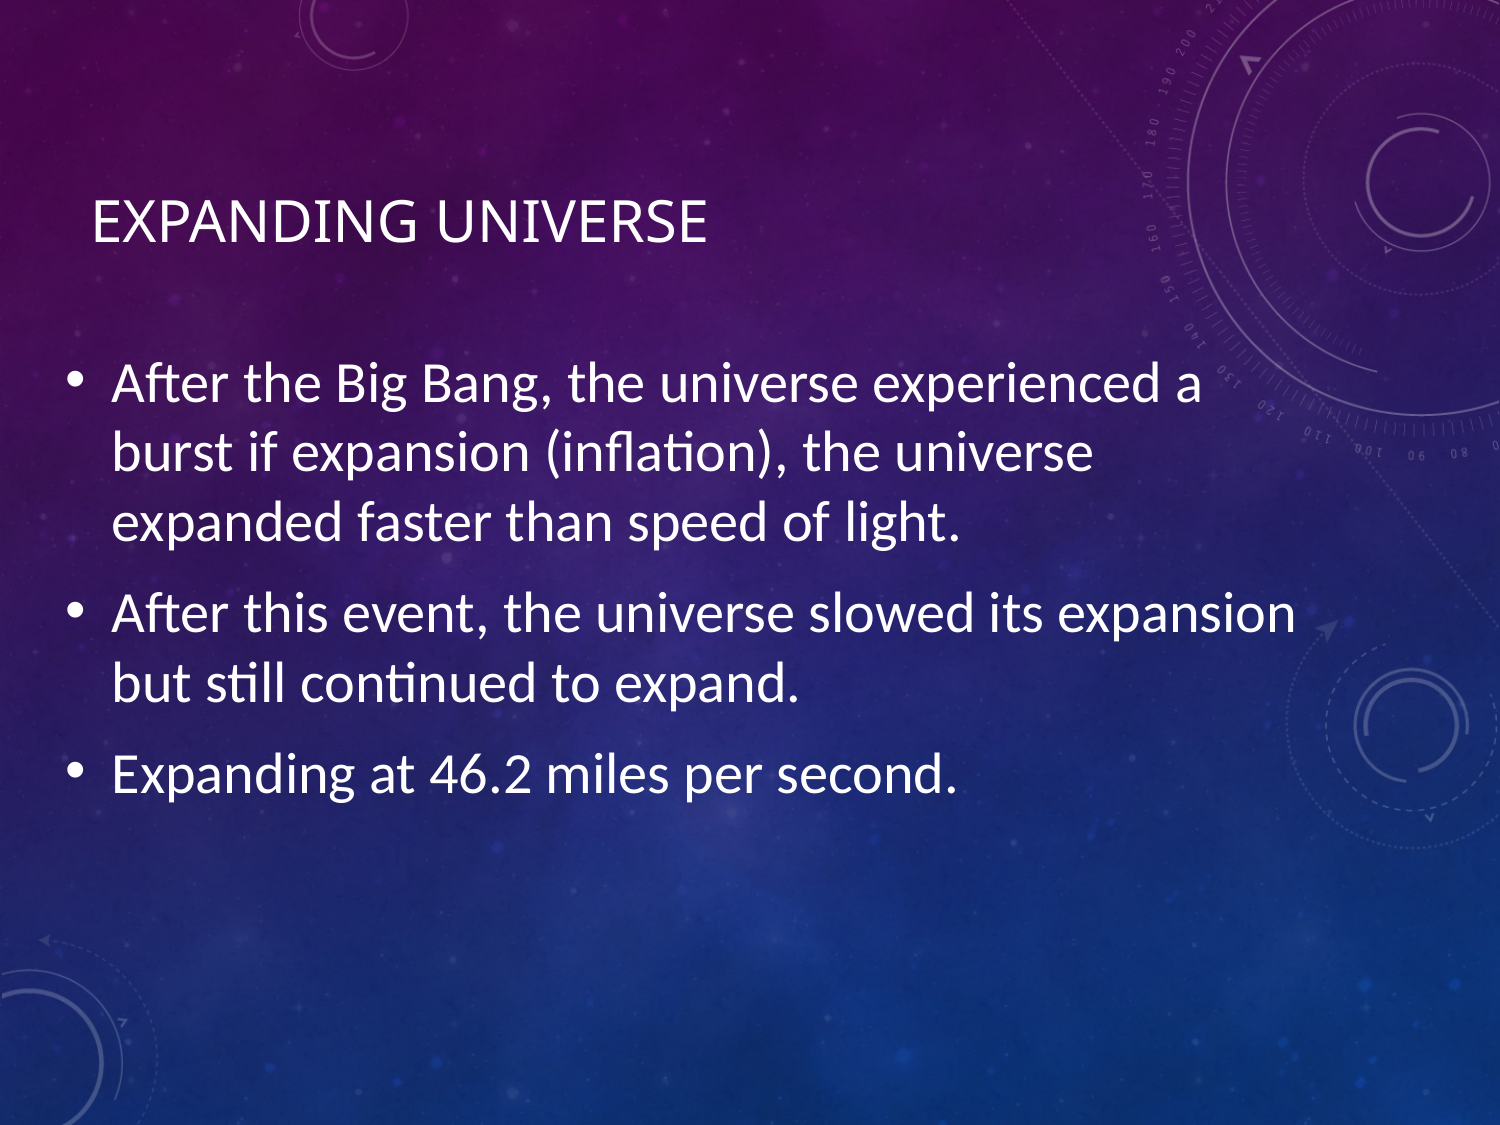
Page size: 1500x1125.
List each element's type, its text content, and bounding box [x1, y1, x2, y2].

list After the Big Bang, the universe experienced a burst if expansion (inflation), the universe expanded faster than speed of light. After this event, the universe slowed its expansion but still continued to expand. Expanding at 46.2 miles per second. [50, 275, 1325, 874]
title Expanding Universe [75, 99, 1350, 339]
picture [0, 0, 1500, 1125]
